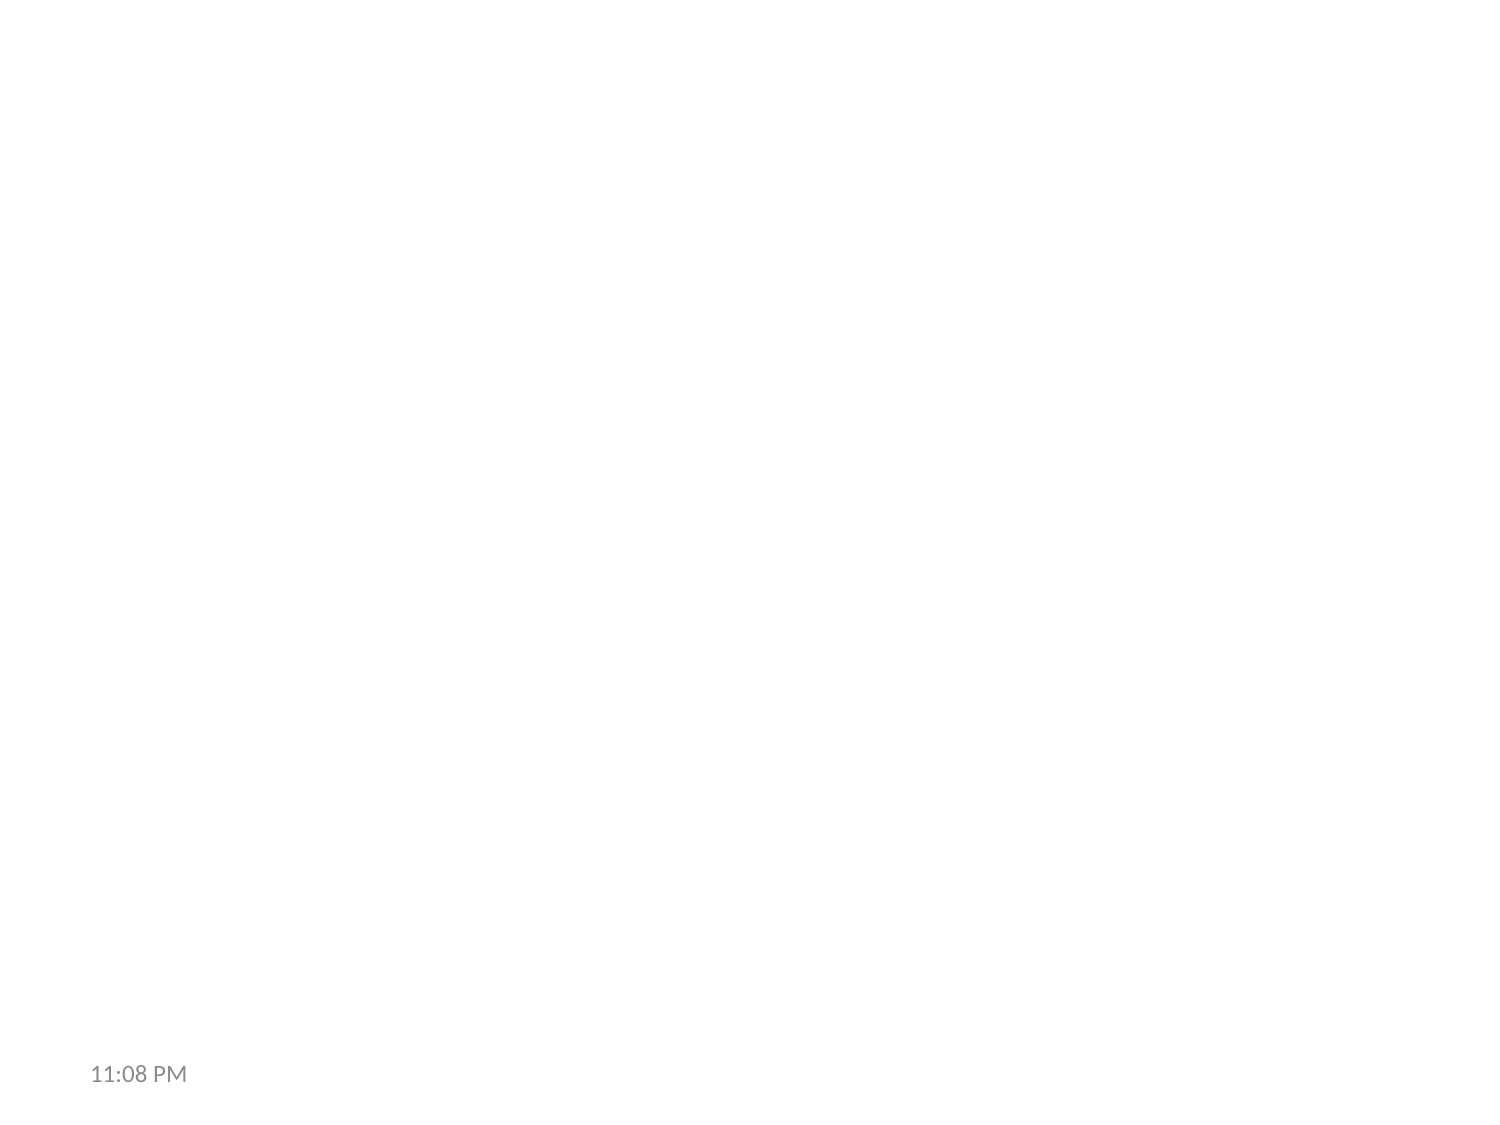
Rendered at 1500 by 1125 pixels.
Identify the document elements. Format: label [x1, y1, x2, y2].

slide_number [75, 1042, 425, 1103]
